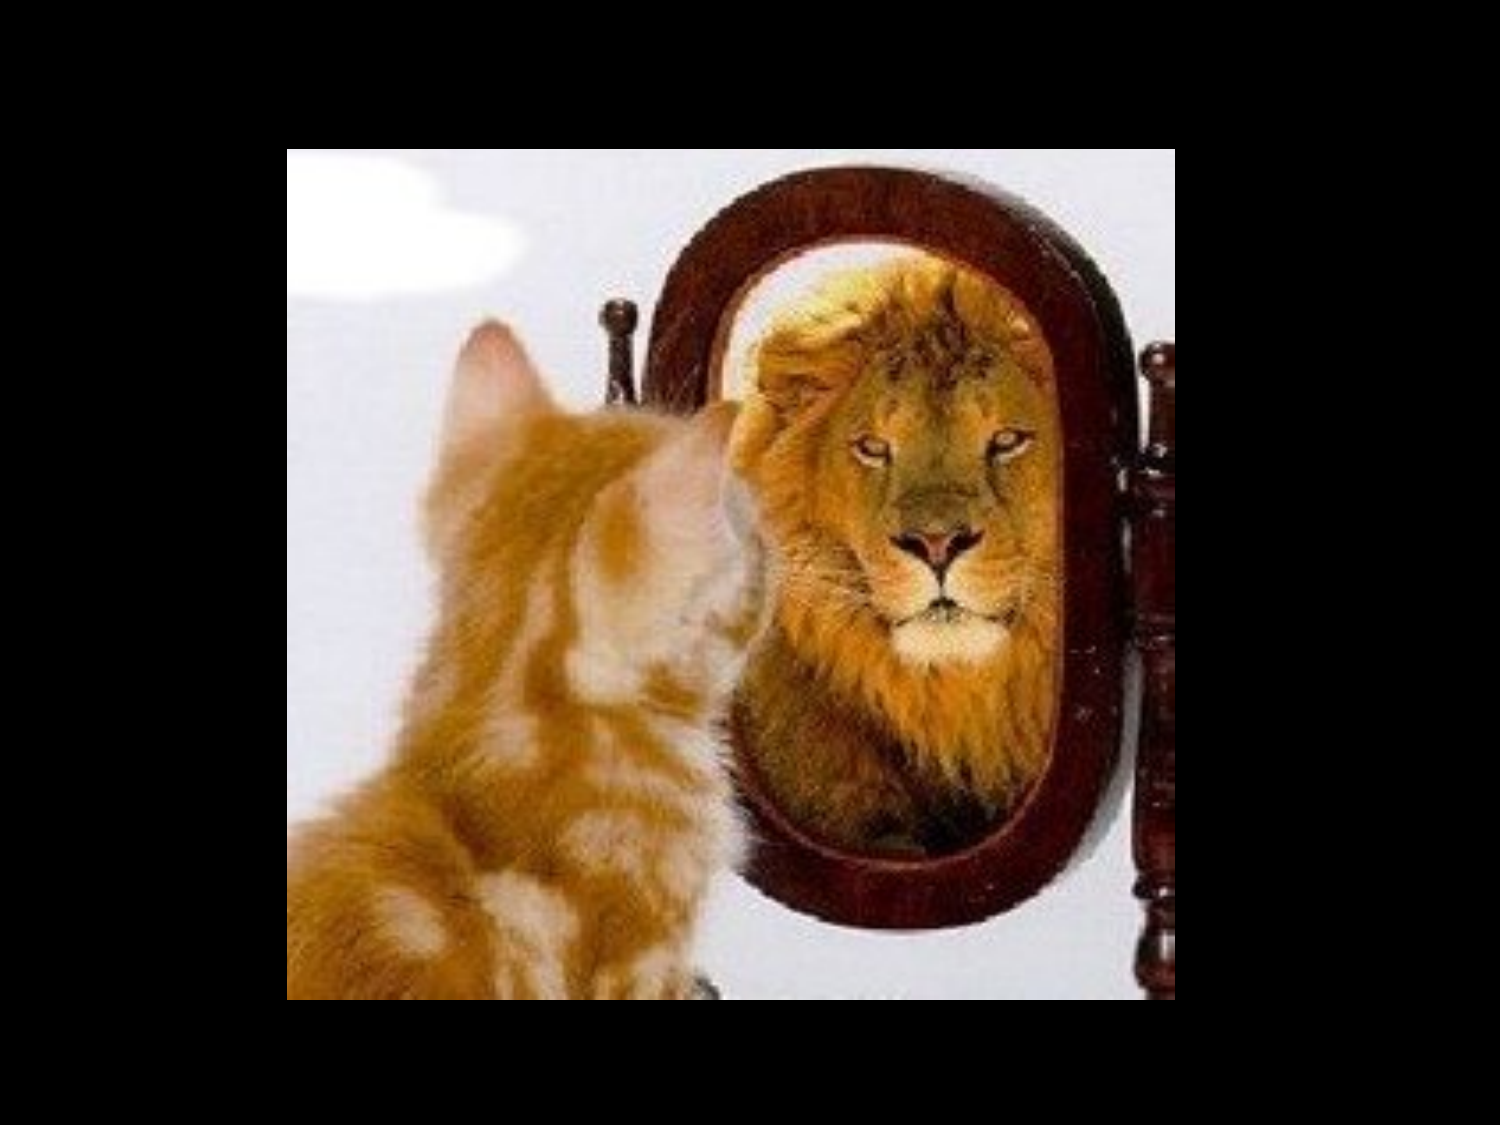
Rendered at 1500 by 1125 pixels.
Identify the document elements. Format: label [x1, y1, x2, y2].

picture [287, 149, 1176, 1001]
